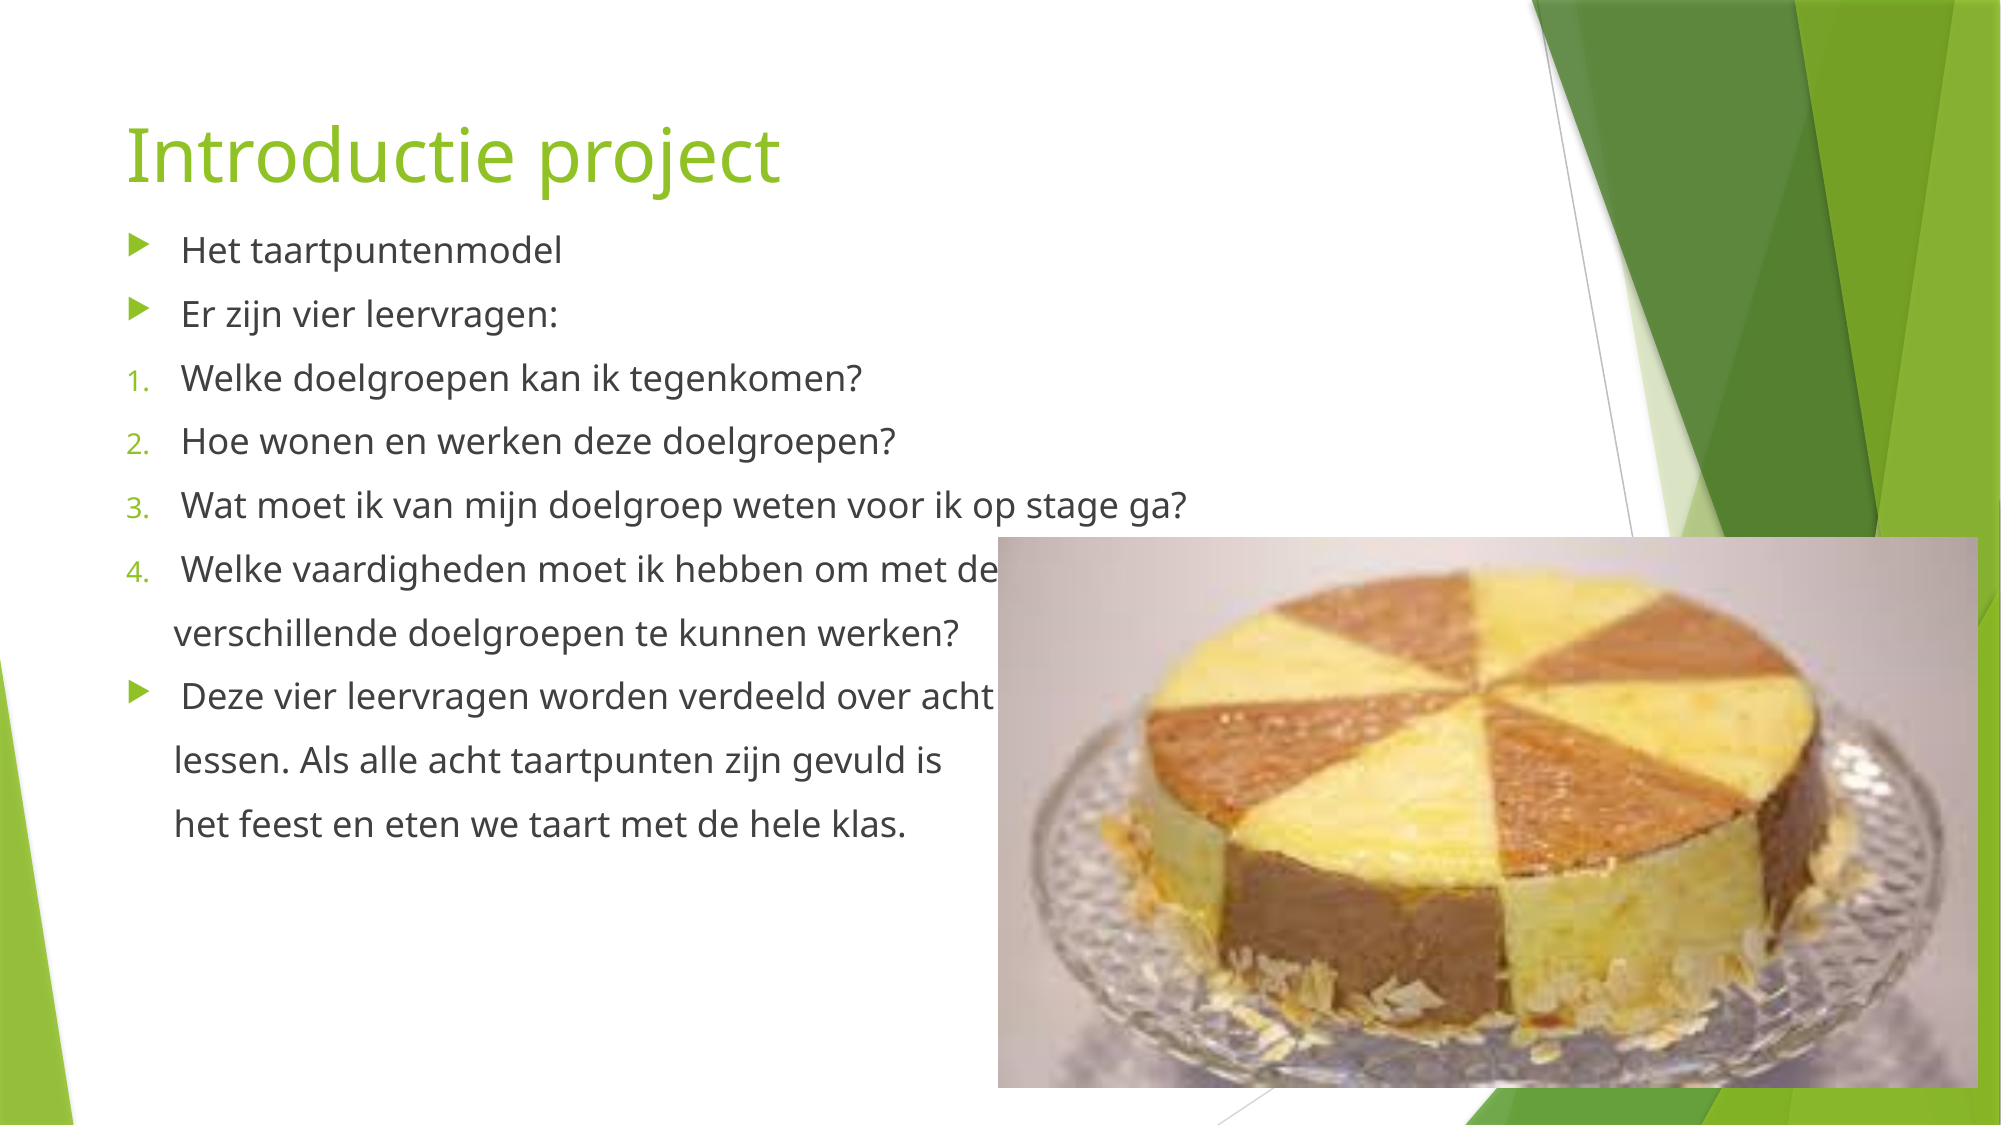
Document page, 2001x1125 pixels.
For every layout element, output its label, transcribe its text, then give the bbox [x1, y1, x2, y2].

list Het taartpuntenmodel Er zijn vier leervragen: Welke doelgroepen kan ik tegenkomen? Hoe wonen en werken deze doelgroepen? Wat moet ik van mijn doelgroep weten voor ik op stage ga? Welke vaardigheden moet ik hebben om met de verschillende doelgroepen te kunnen werken? Deze vier leervragen worden verdeeld over acht lessen. Als alle acht taartpunten zijn gevuld is het feest en eten we taart met de hele klas. [111, 219, 1522, 857]
title Introductie project [111, 99, 1522, 219]
picture [998, 537, 1978, 1088]
